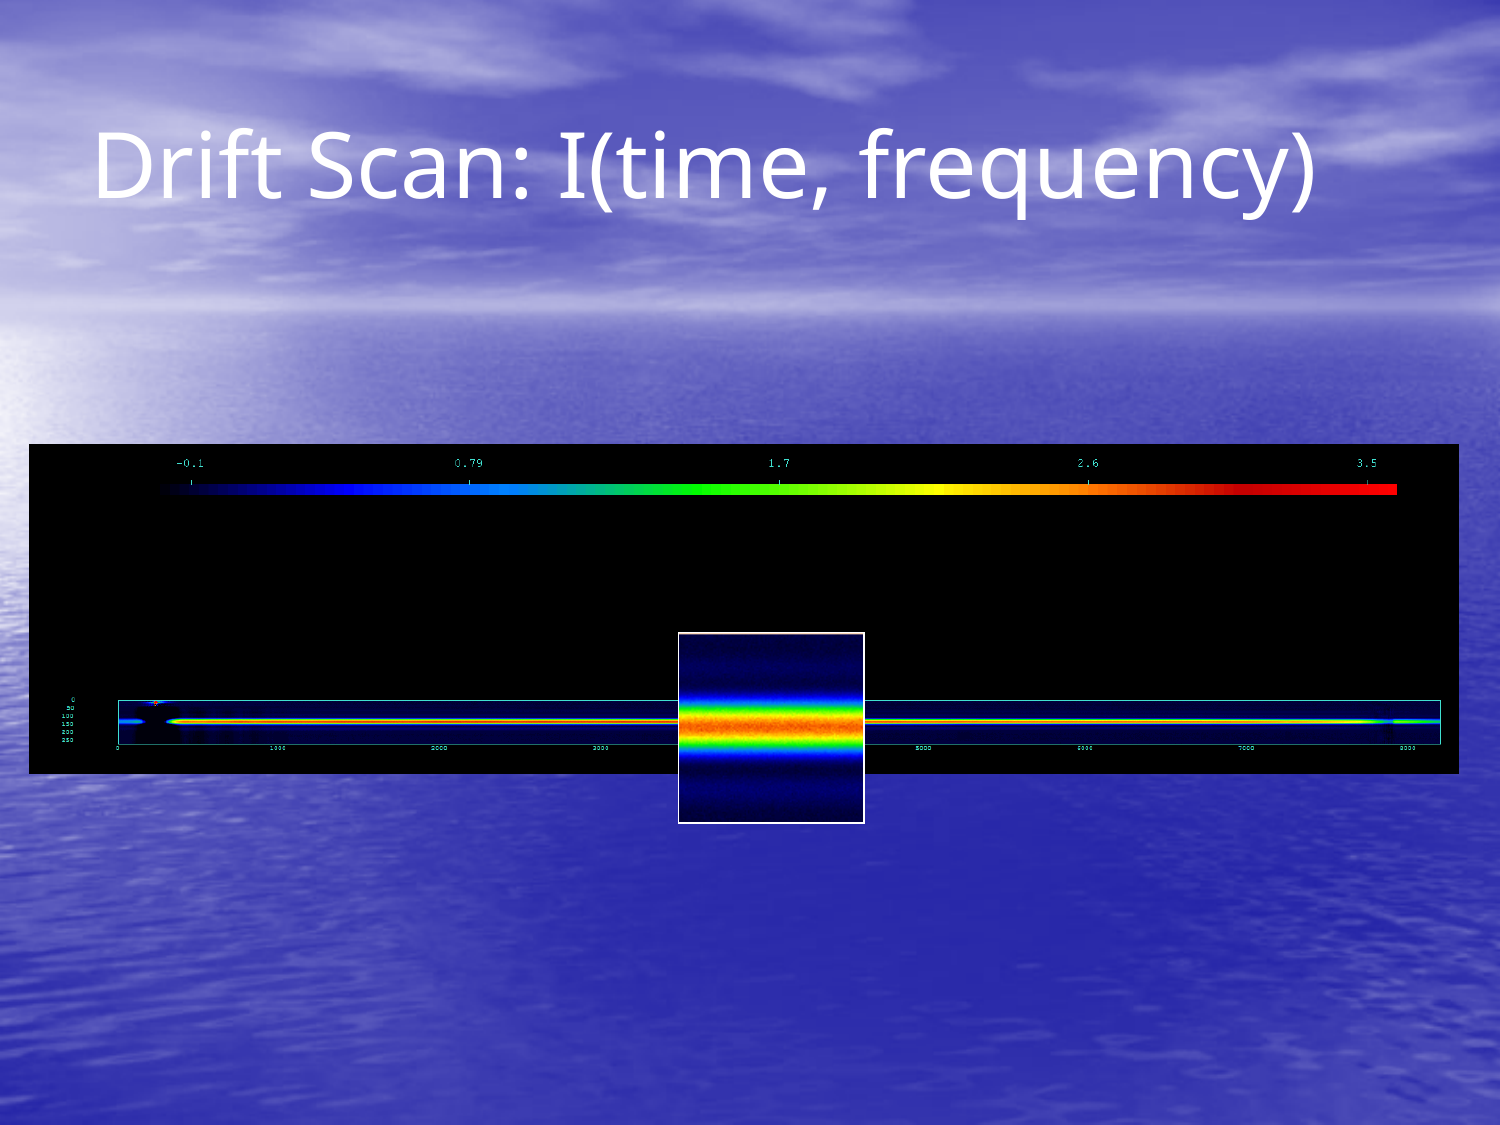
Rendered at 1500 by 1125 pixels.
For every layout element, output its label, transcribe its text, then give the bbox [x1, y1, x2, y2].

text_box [29, 444, 1459, 823]
title Drift Scan: I(time, frequency) [74, 47, 1426, 276]
